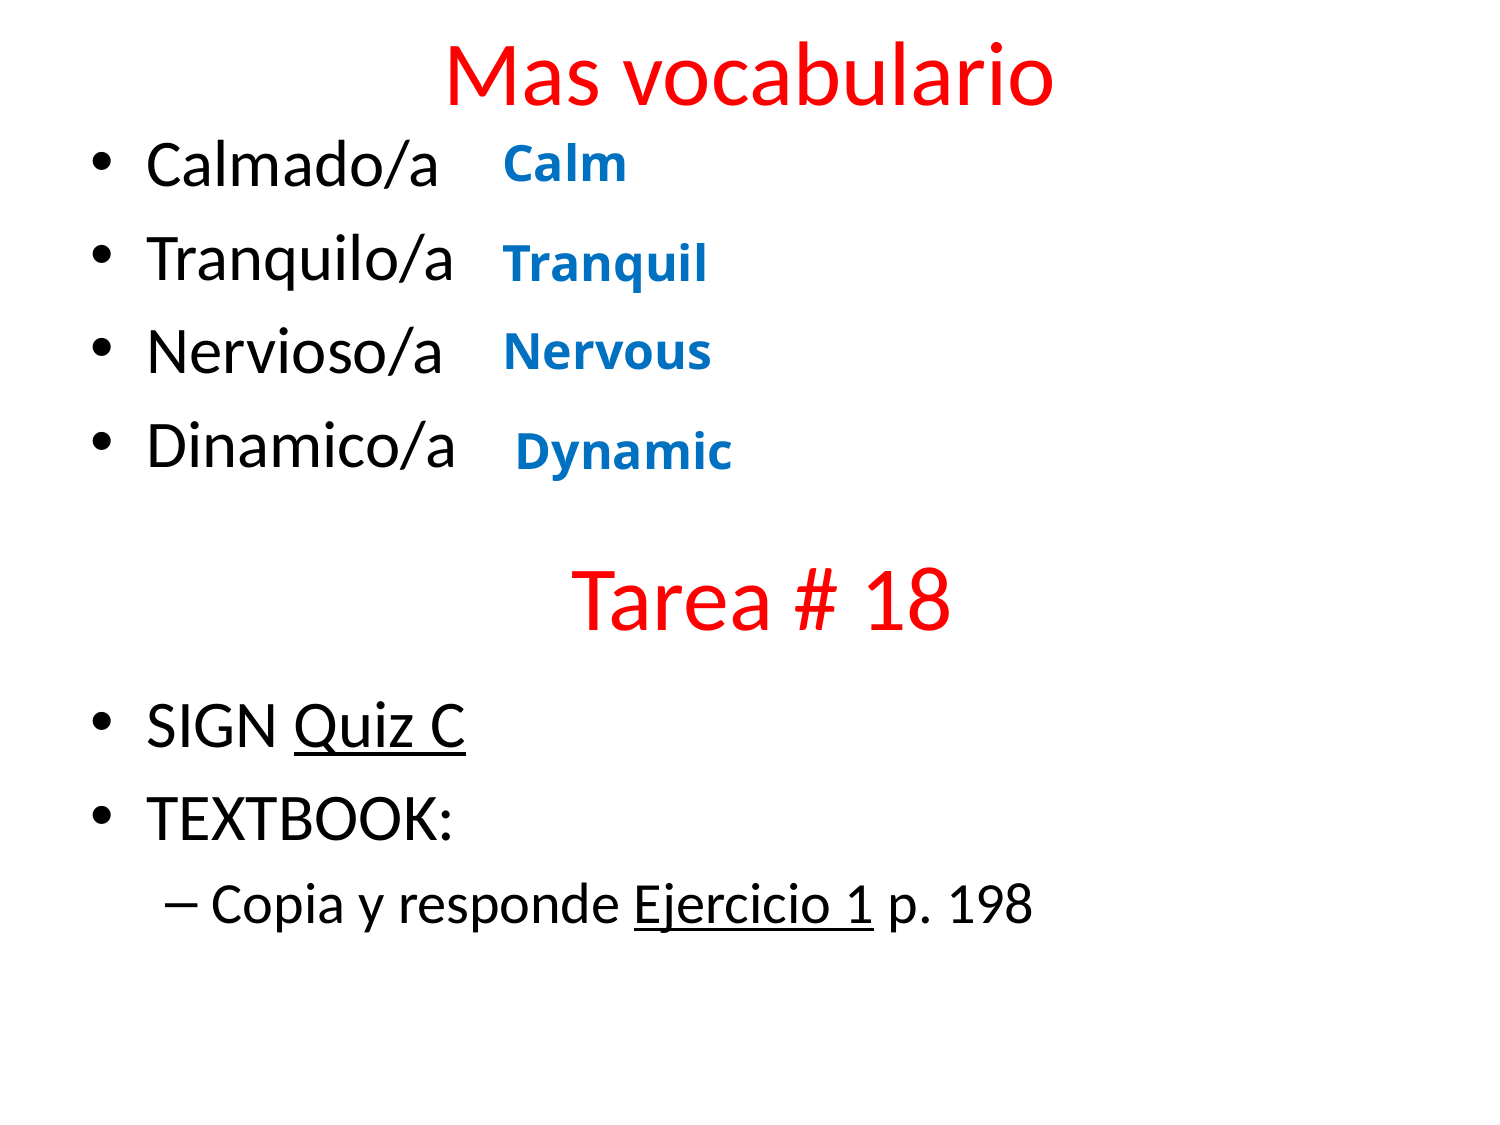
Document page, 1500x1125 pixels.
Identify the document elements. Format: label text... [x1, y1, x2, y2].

text_box Tranquil [487, 224, 1188, 299]
title Mas vocabulario [75, 0, 1425, 112]
list Calmado/a Tranquilo/a Nervioso/a Dinamico/a SIGN Quiz C TEXTBOOK: Copia y responde Ejercicio 1 p. 198 [75, 112, 1475, 975]
text_box Calm [487, 124, 1188, 199]
text_box Nervous [487, 311, 1188, 387]
text_box Dynamic [500, 411, 1200, 487]
text_box Tarea # 18 [87, 500, 1438, 688]
